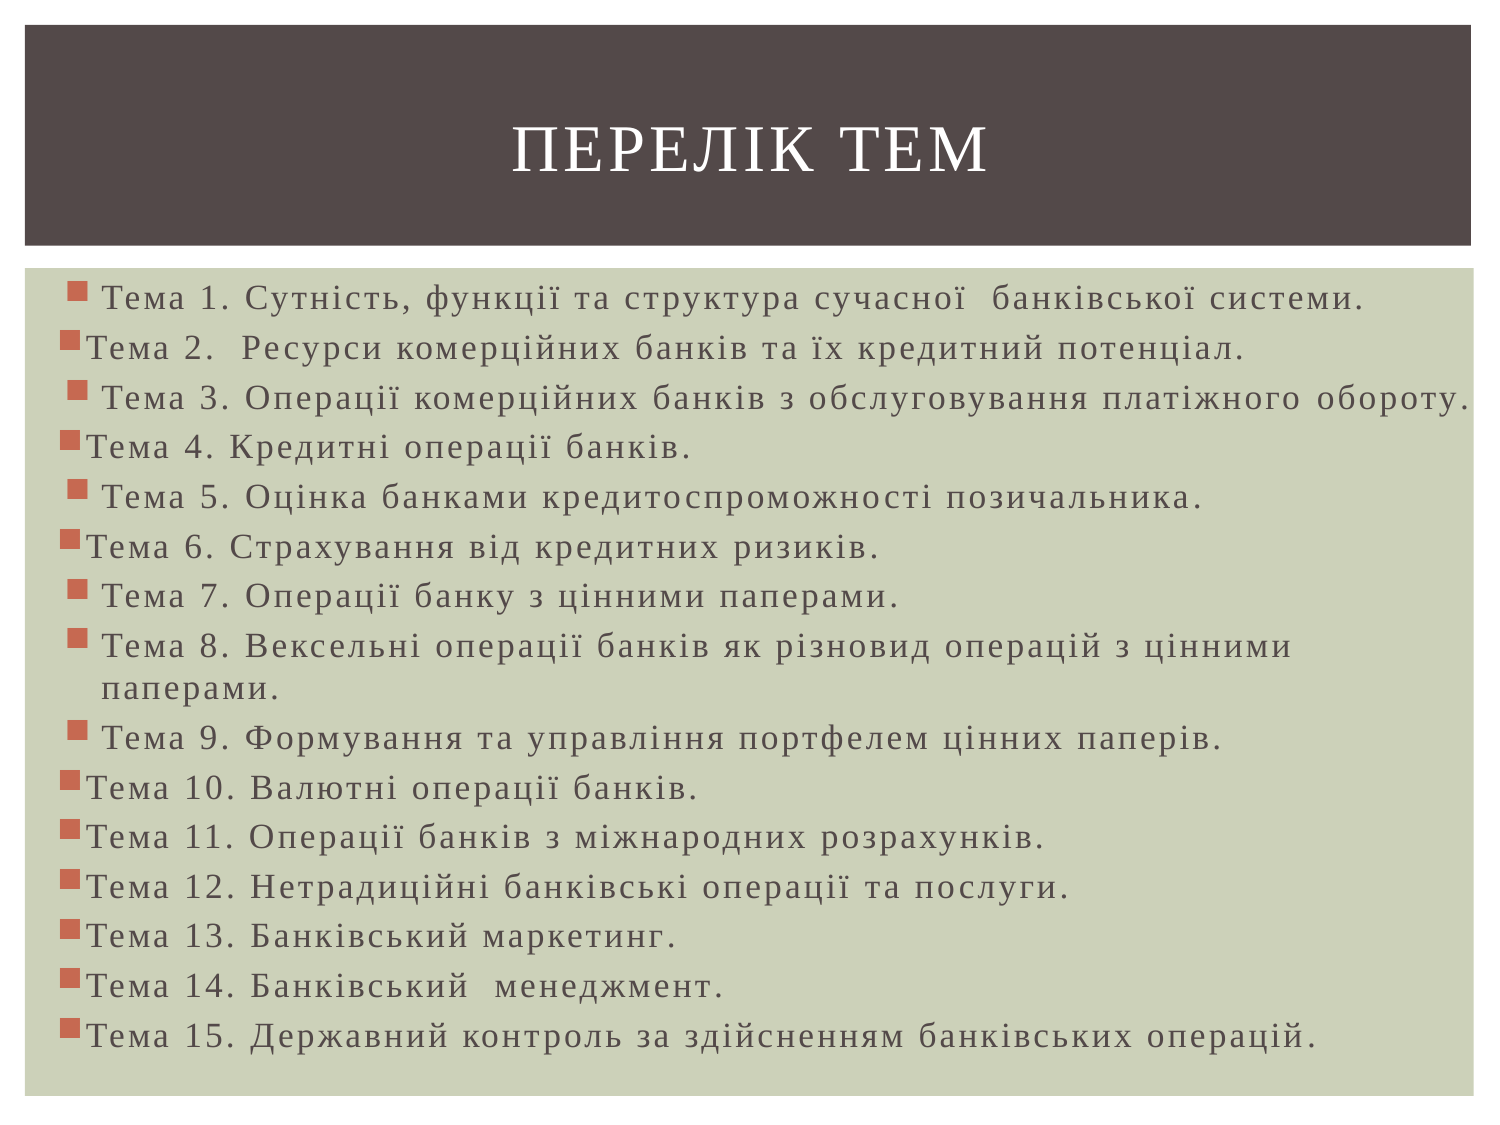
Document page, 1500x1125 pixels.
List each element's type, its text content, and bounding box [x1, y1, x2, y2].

list Тема 1. Сутність, функції та структура сучасної банківської системи. Тема 2. Ресурси комерційних банків та їх кредитний потенціал. Тема 3. Операції комерційних банків з обслуговування платіжного обороту. Тема 4. Кредитні операції банків. Тема 5. Оцінка банками кредитоспроможності позичальника. Тема 6. Страхування від кредитних ризиків. Тема 7. Операції банку з цінними паперами. Тема 8. Вексельні операції банків як різновид операцій з цінними паперами. Тема 9. Формування та управління портфелем цінних паперів. Тема 10. Валютні операції банків. Тема 11. Операції банків з міжнародних розрахунків. Тема 12. Нетрадиційні банківські операції та послуги. Тема 13. Банківський маркетинг. Тема 14. Банківський менеджмент. Тема 15. Державний контроль за здійсненням банківських операцій. [41, 267, 1500, 991]
title Перелік тем [62, 58, 1438, 232]
